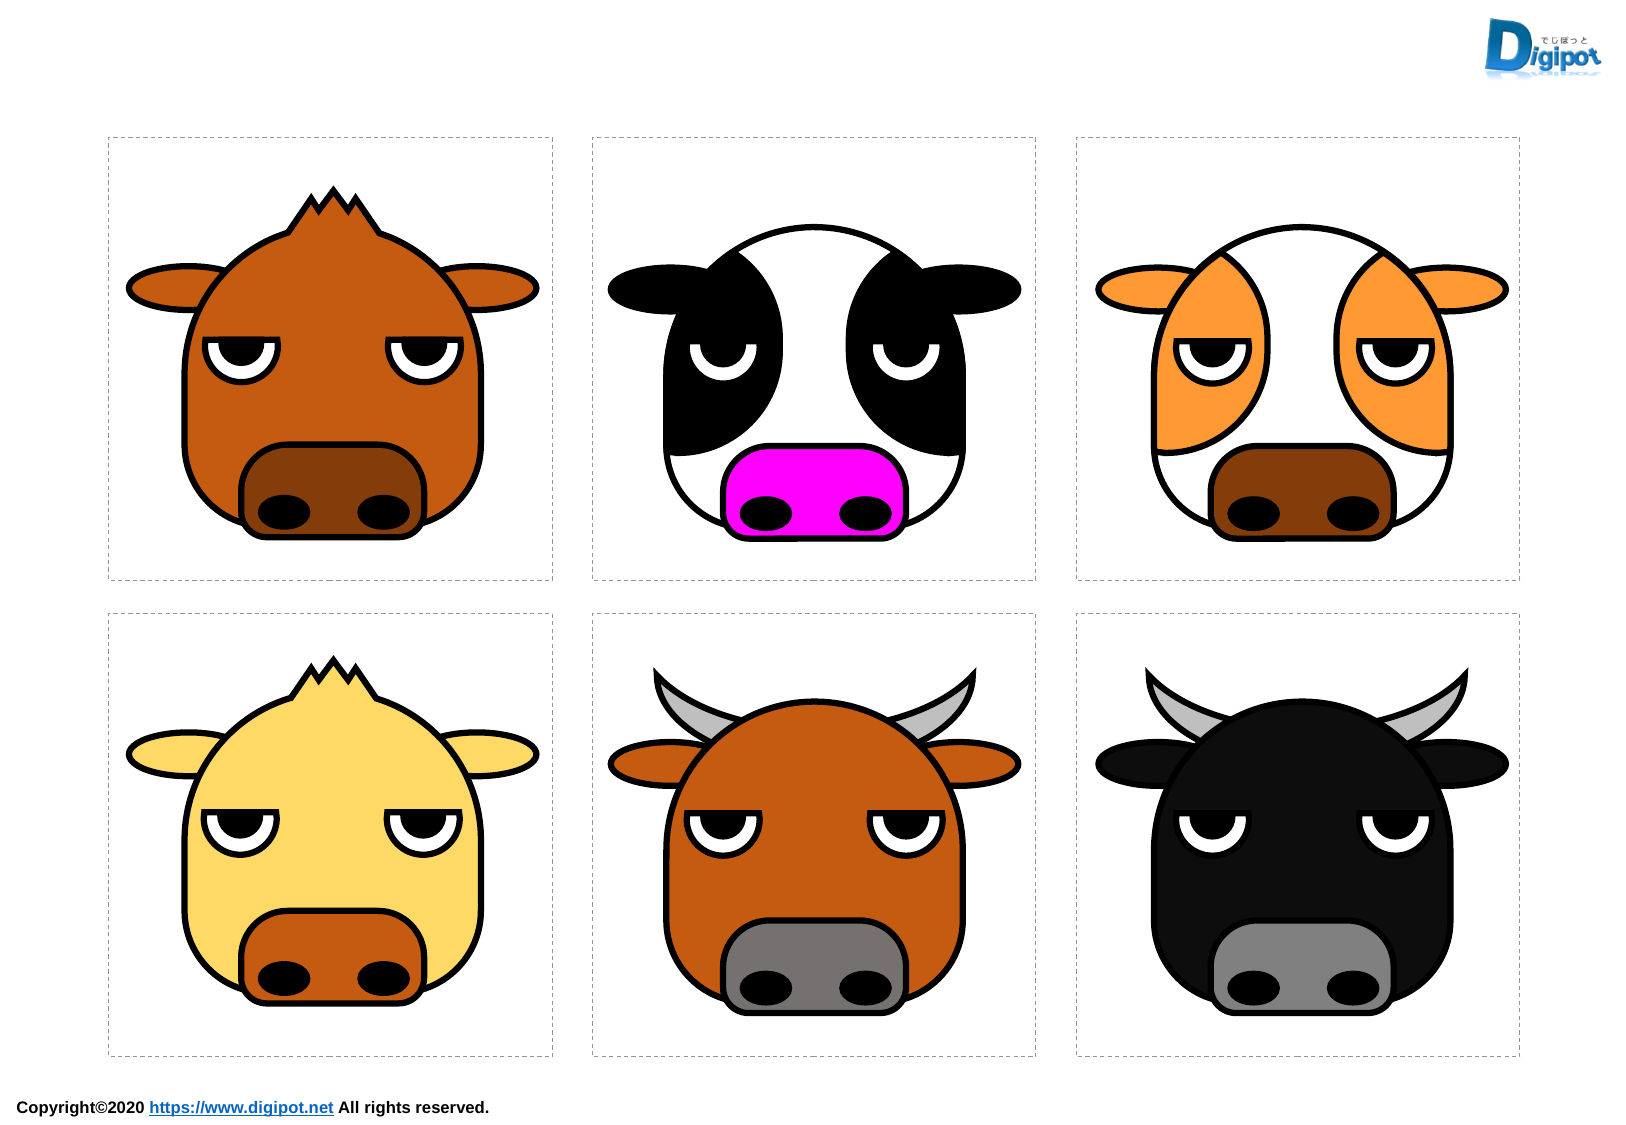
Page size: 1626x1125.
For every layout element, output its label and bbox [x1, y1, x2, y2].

text_box [128, 660, 537, 1004]
picture [1485, 18, 1602, 82]
text_box [610, 675, 1019, 1014]
text_box [610, 227, 1019, 539]
text_box [1098, 675, 1506, 1014]
text_box [1098, 227, 1506, 539]
text_box [128, 190, 537, 538]
